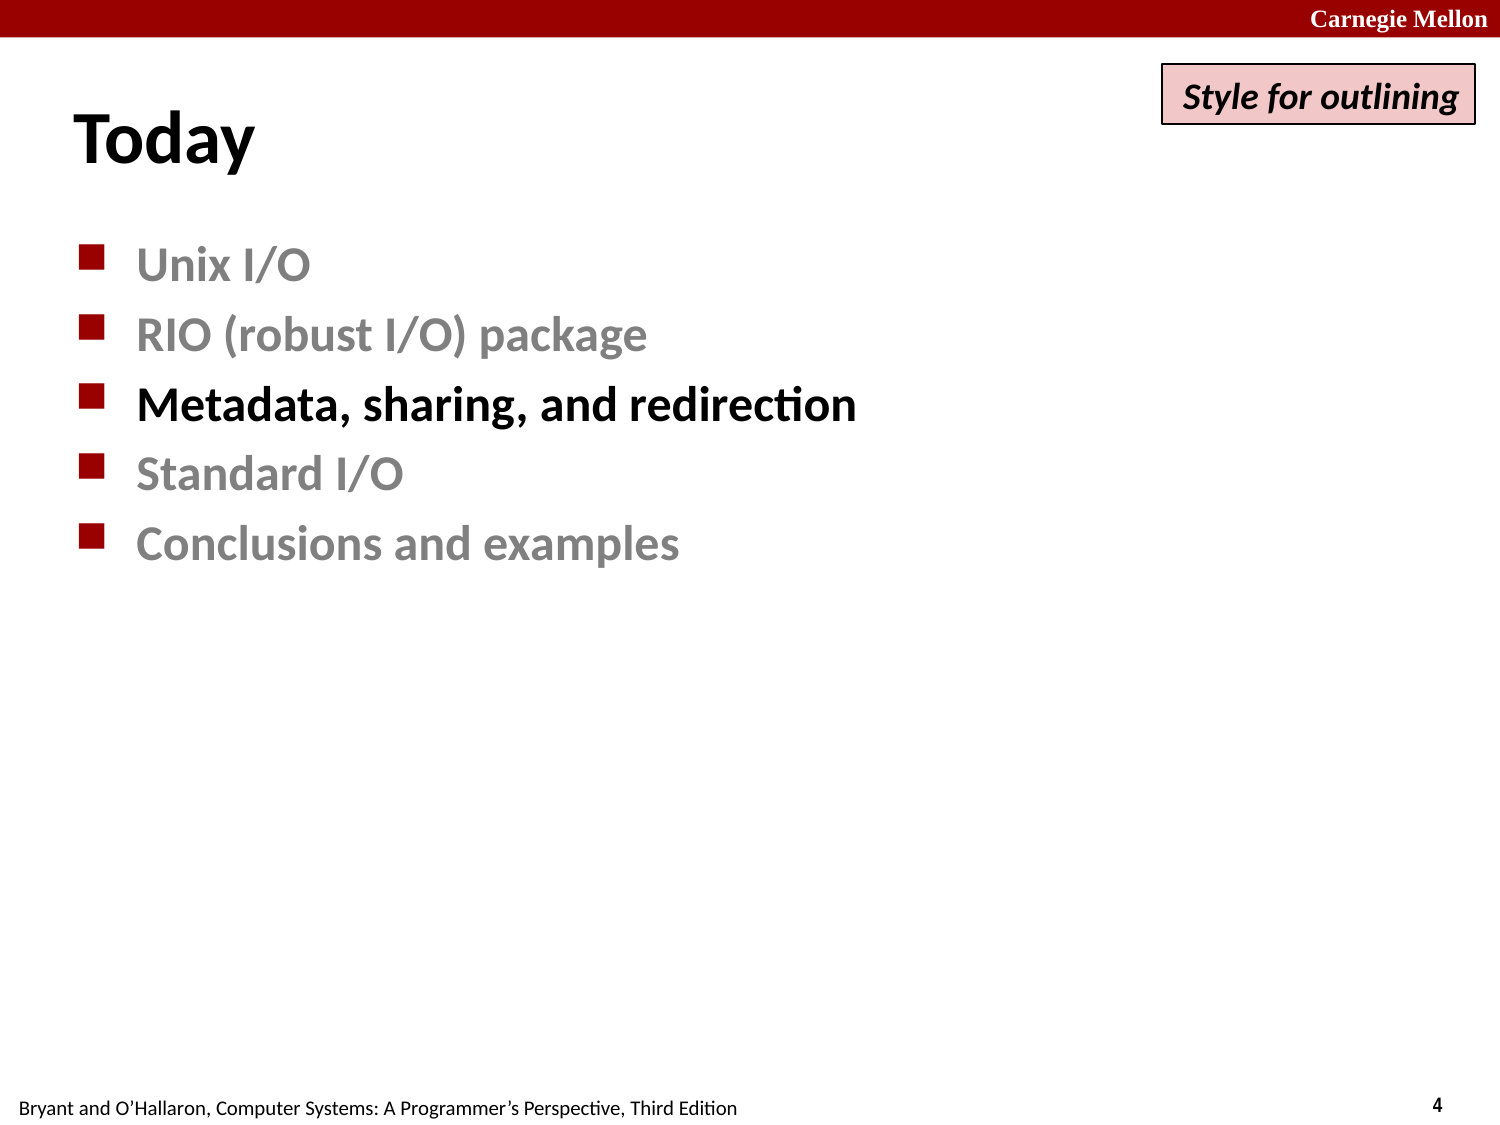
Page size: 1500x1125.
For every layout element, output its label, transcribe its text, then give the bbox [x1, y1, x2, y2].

text_box Style for outlining [1162, 64, 1475, 125]
title Today [58, 71, 1305, 197]
list Unix I/O RIO (robust I/O) package Metadata, sharing, and redirection Standard I/O Conclusions and examples [64, 223, 1361, 1040]
